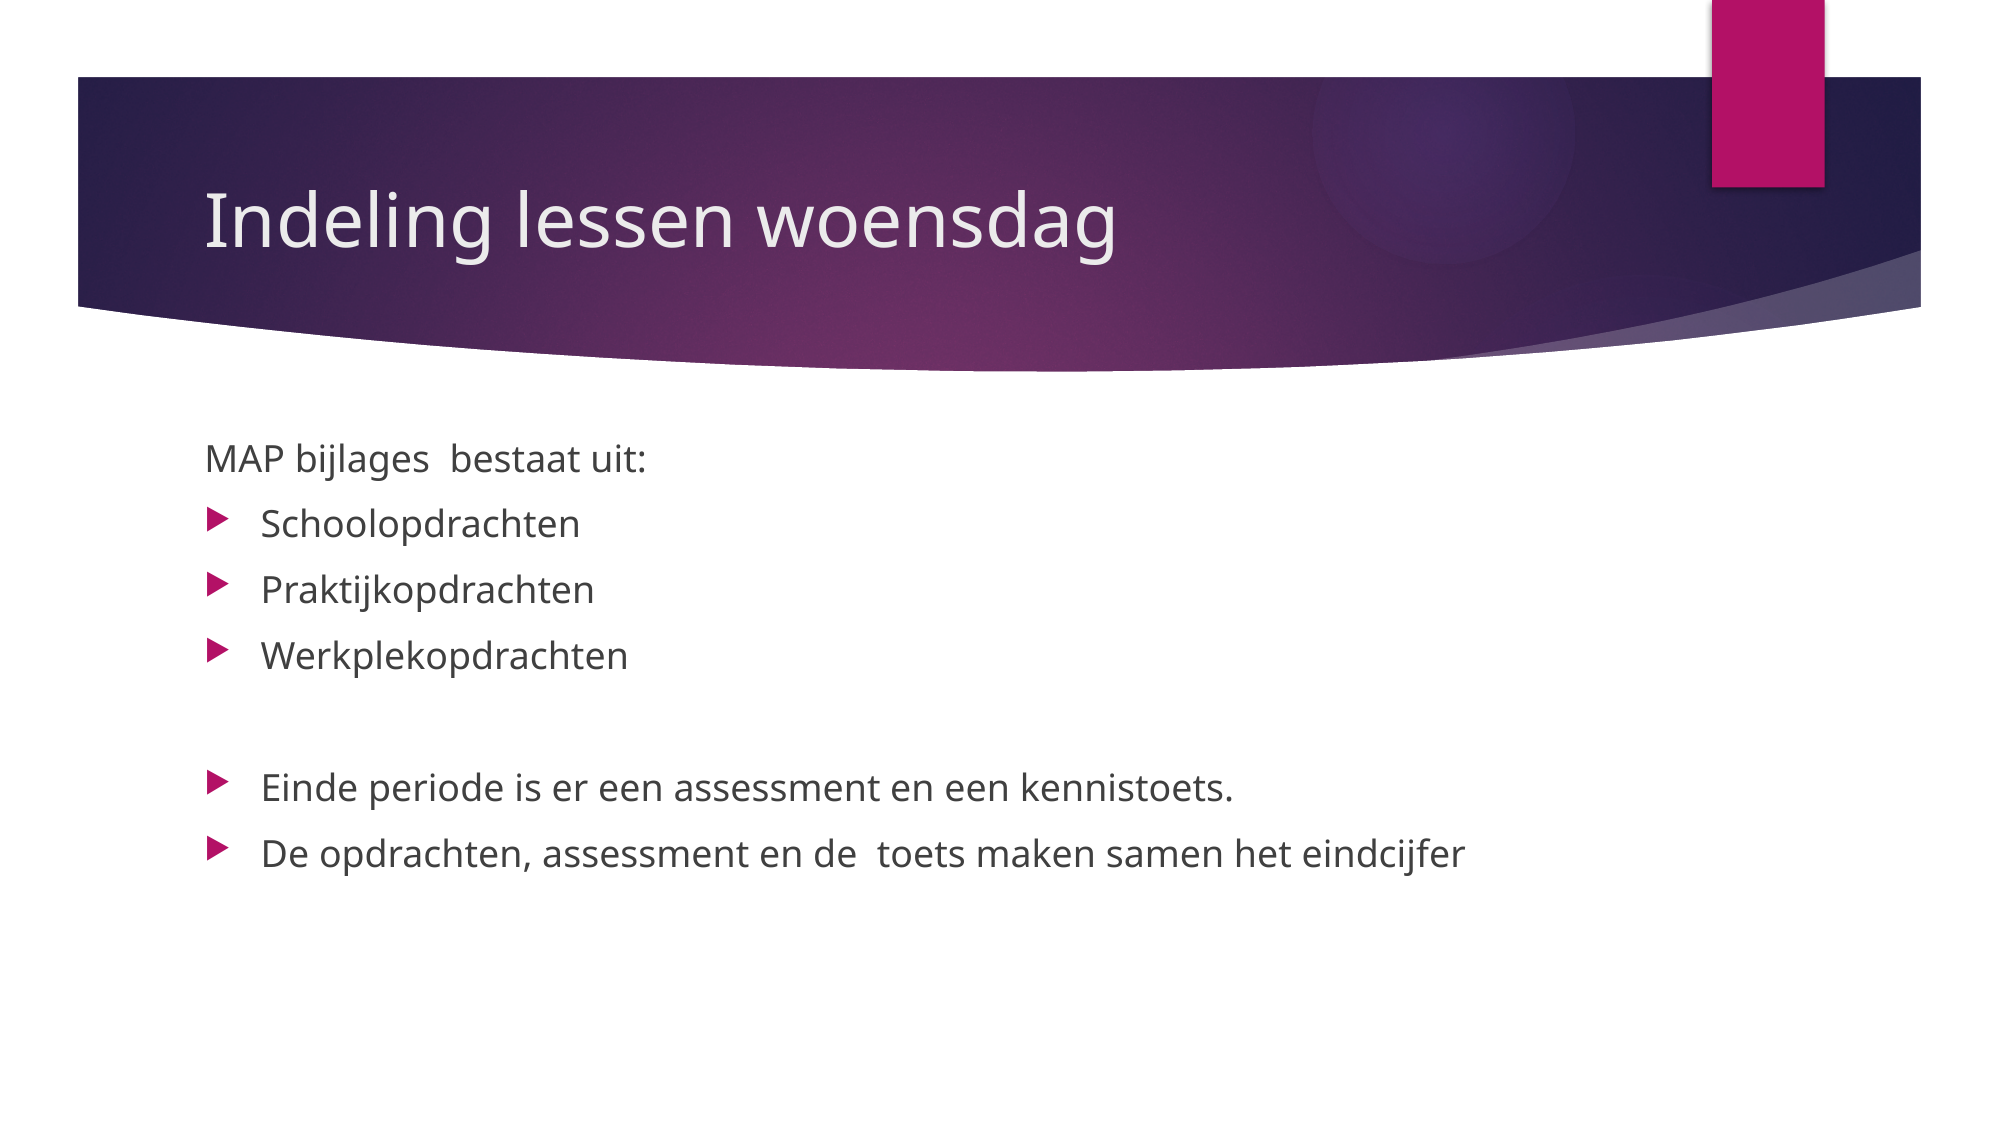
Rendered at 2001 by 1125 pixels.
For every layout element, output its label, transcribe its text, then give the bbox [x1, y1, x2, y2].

title Indeling lessen woensdag [189, 159, 1627, 276]
list MAP bijlages bestaat uit: Schoolopdrachten Praktijkopdrachten Werkplekopdrachten Einde periode is er een assessment en een kennistoets. De opdrachten, assessment en de toets maken samen het eindcijfer [189, 427, 1638, 988]
